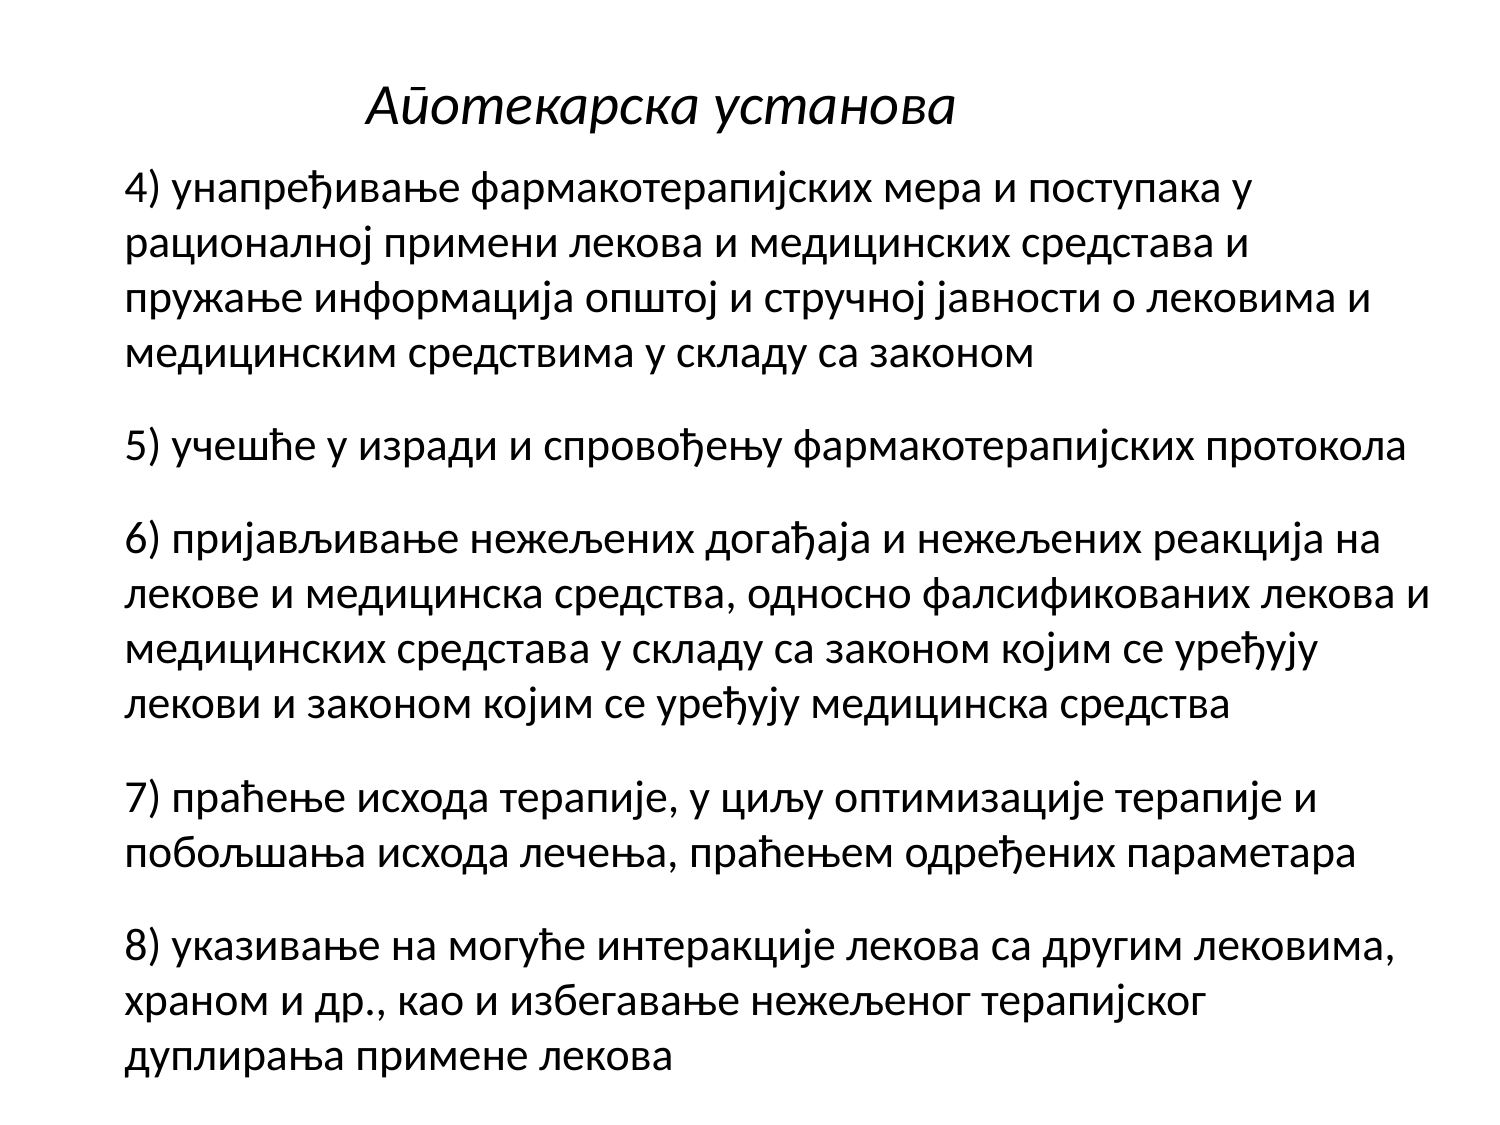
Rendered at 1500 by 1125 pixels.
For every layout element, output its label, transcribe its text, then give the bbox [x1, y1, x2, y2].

title Апотекарска установа [75, 52, 1263, 149]
list 4) унапређивање фармакотерапијских мера и поступака у рационалној примени лекова и медицинских средстава и пружање информација општој и стручној јавности о лековима и медицинским средствима у складу са законом 5) учешће у изради и спровођењу фармакотерапијских протокола 6) пријављивање нежељених догађаја и нежељених реакција на лекове и медицинска средства, односно фалсификованих лекова и медицинских средставa у складу са законом којим се уређују лекови и законом којим се уређују медицинска средства 7) праћење исхода терапије, у циљу оптимизације терапије и побољшања исхода лечења, праћењем одређених параметара 8) указивање на могуће интеракције лекова са другим лековима, храном и др., као и избегавање нежељеног терапијског дуплирања примене лекова [53, 149, 1447, 1024]
